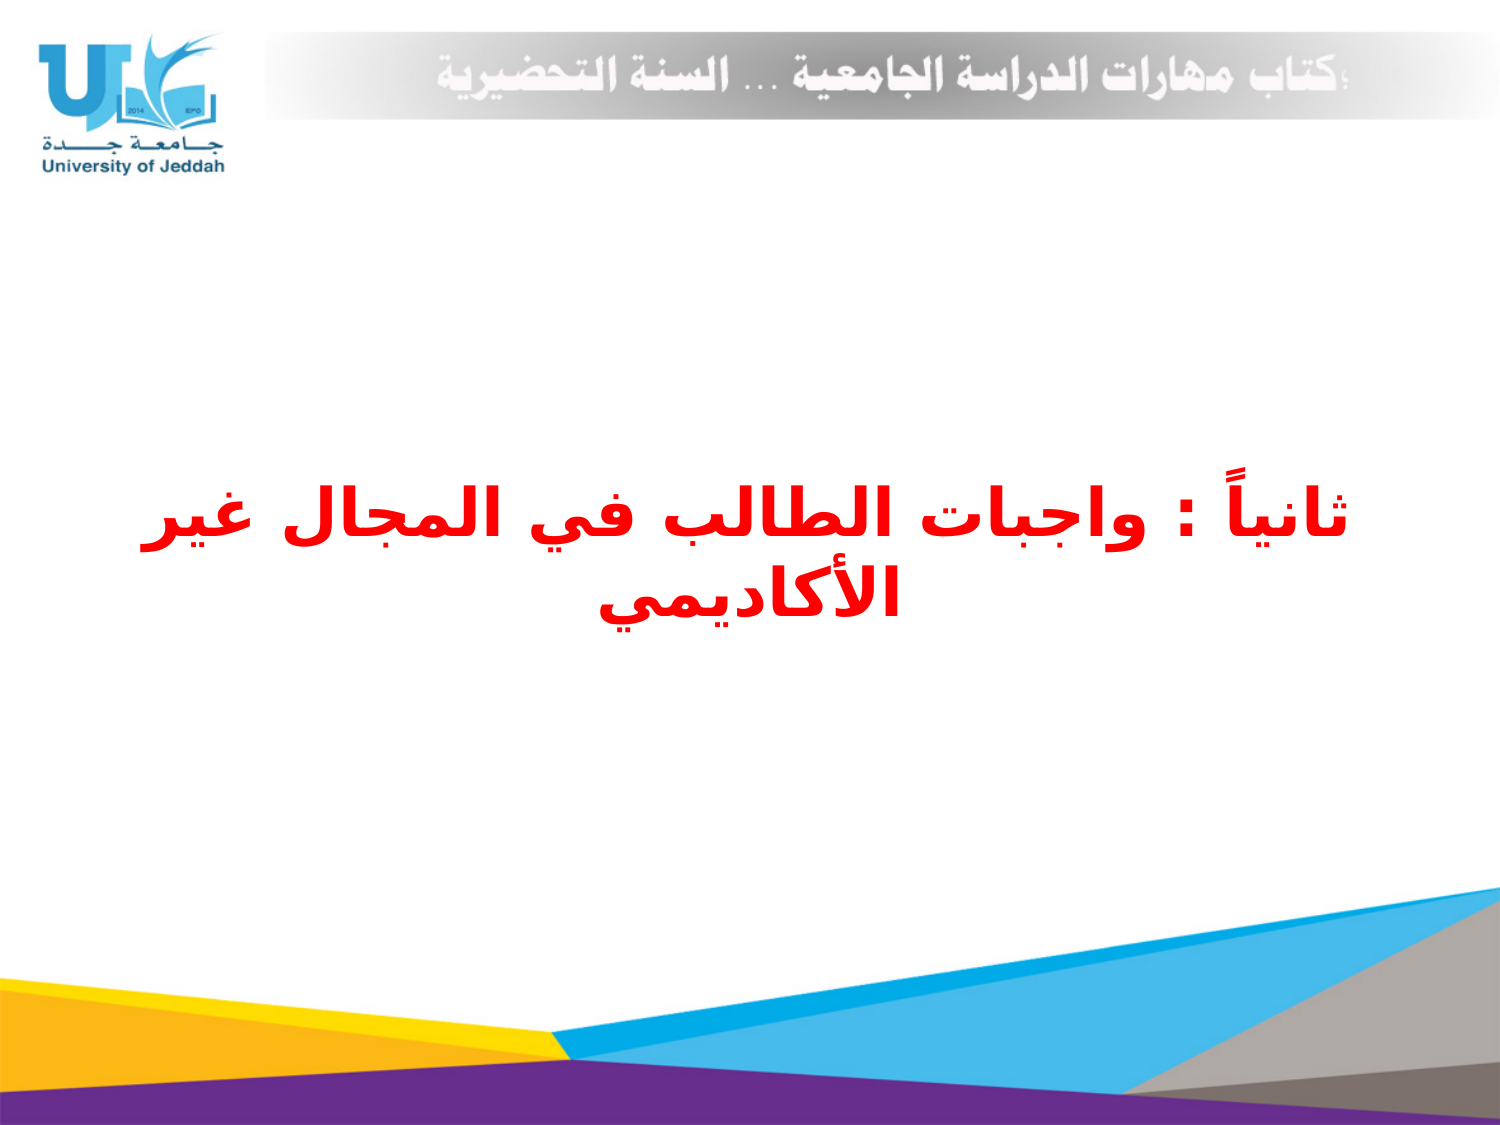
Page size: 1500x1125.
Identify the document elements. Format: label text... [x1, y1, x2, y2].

list ثانياً : واجبات الطالب في المجال غير الأكاديمي [75, 462, 1425, 588]
picture [0, 0, 1500, 1125]
